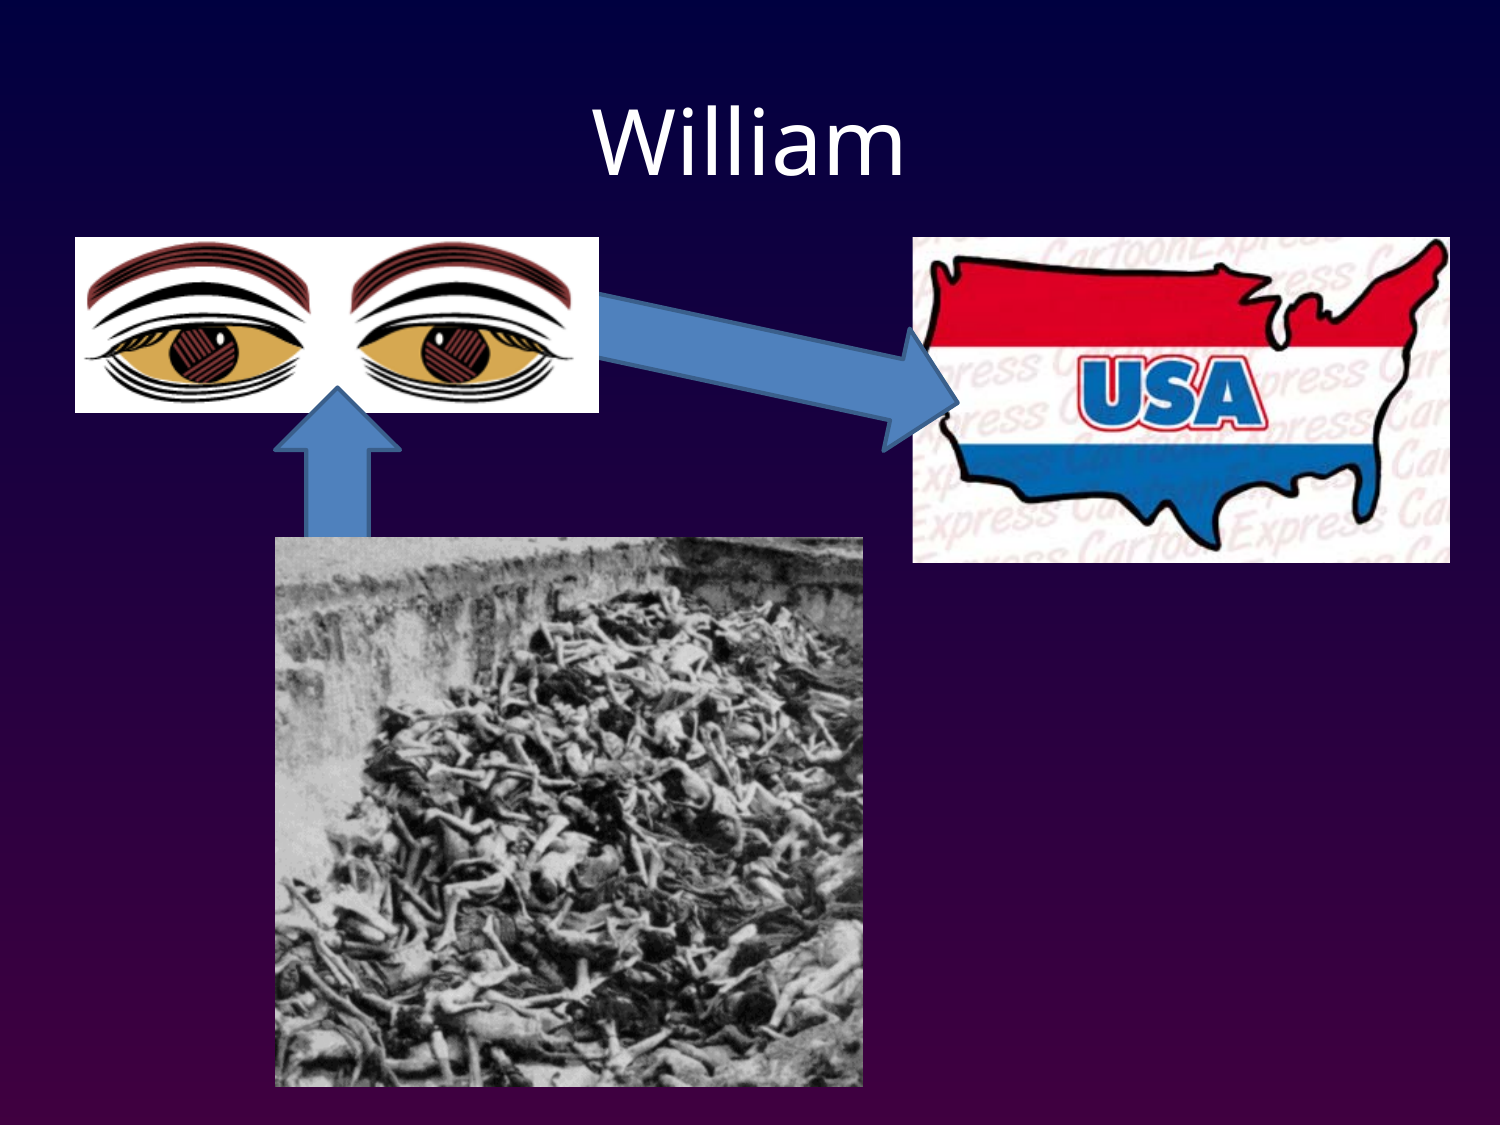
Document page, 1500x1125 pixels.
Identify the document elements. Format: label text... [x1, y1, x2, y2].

title William [75, 45, 1425, 233]
picture [912, 237, 1451, 563]
text_box [602, 292, 907, 453]
picture [74, 237, 599, 413]
text_box [273, 421, 402, 535]
picture [274, 537, 863, 1088]
